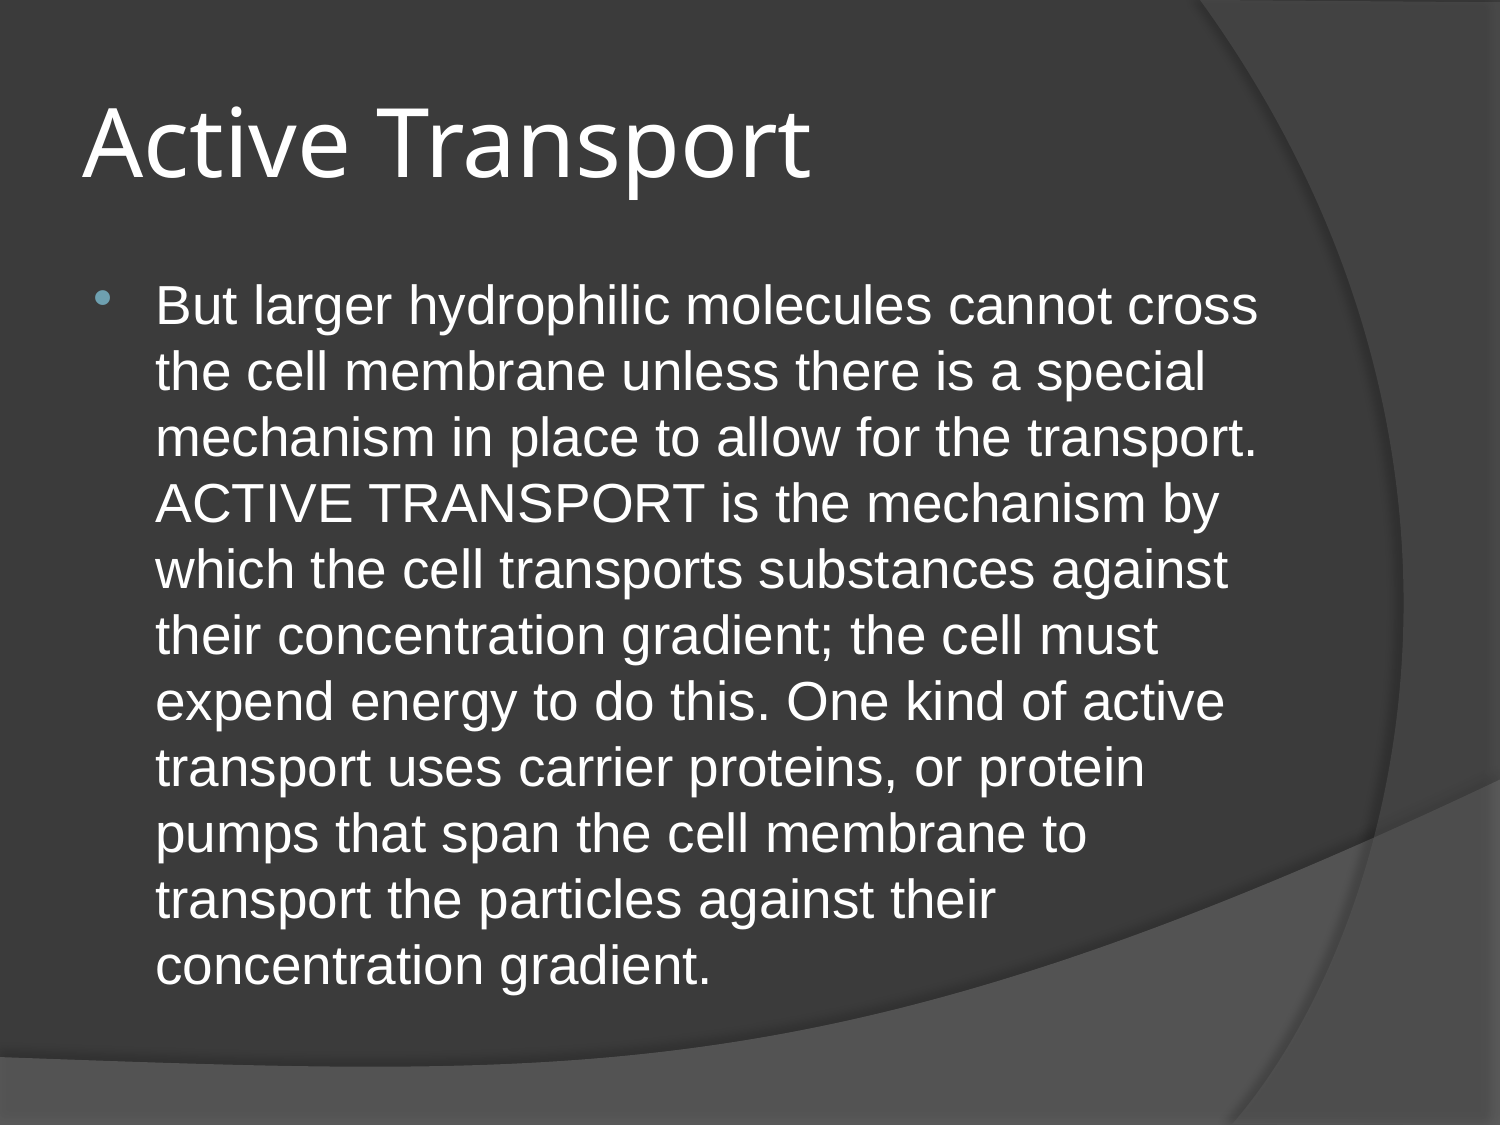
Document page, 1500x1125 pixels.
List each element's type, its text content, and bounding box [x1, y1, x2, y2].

title Active Transport [75, 45, 1300, 233]
list But larger hydrophilic molecules cannot cross the cell membrane unless there is a special mechanism in place to allow for the transport. ACTIVE TRANSPORT is the mechanism by which the cell transports substances against their concentration gradient; the cell must expend energy to do this. One kind of active transport uses carrier proteins, or protein pumps that span the cell membrane to transport the particles against their concentration gradient. [75, 262, 1300, 1005]
